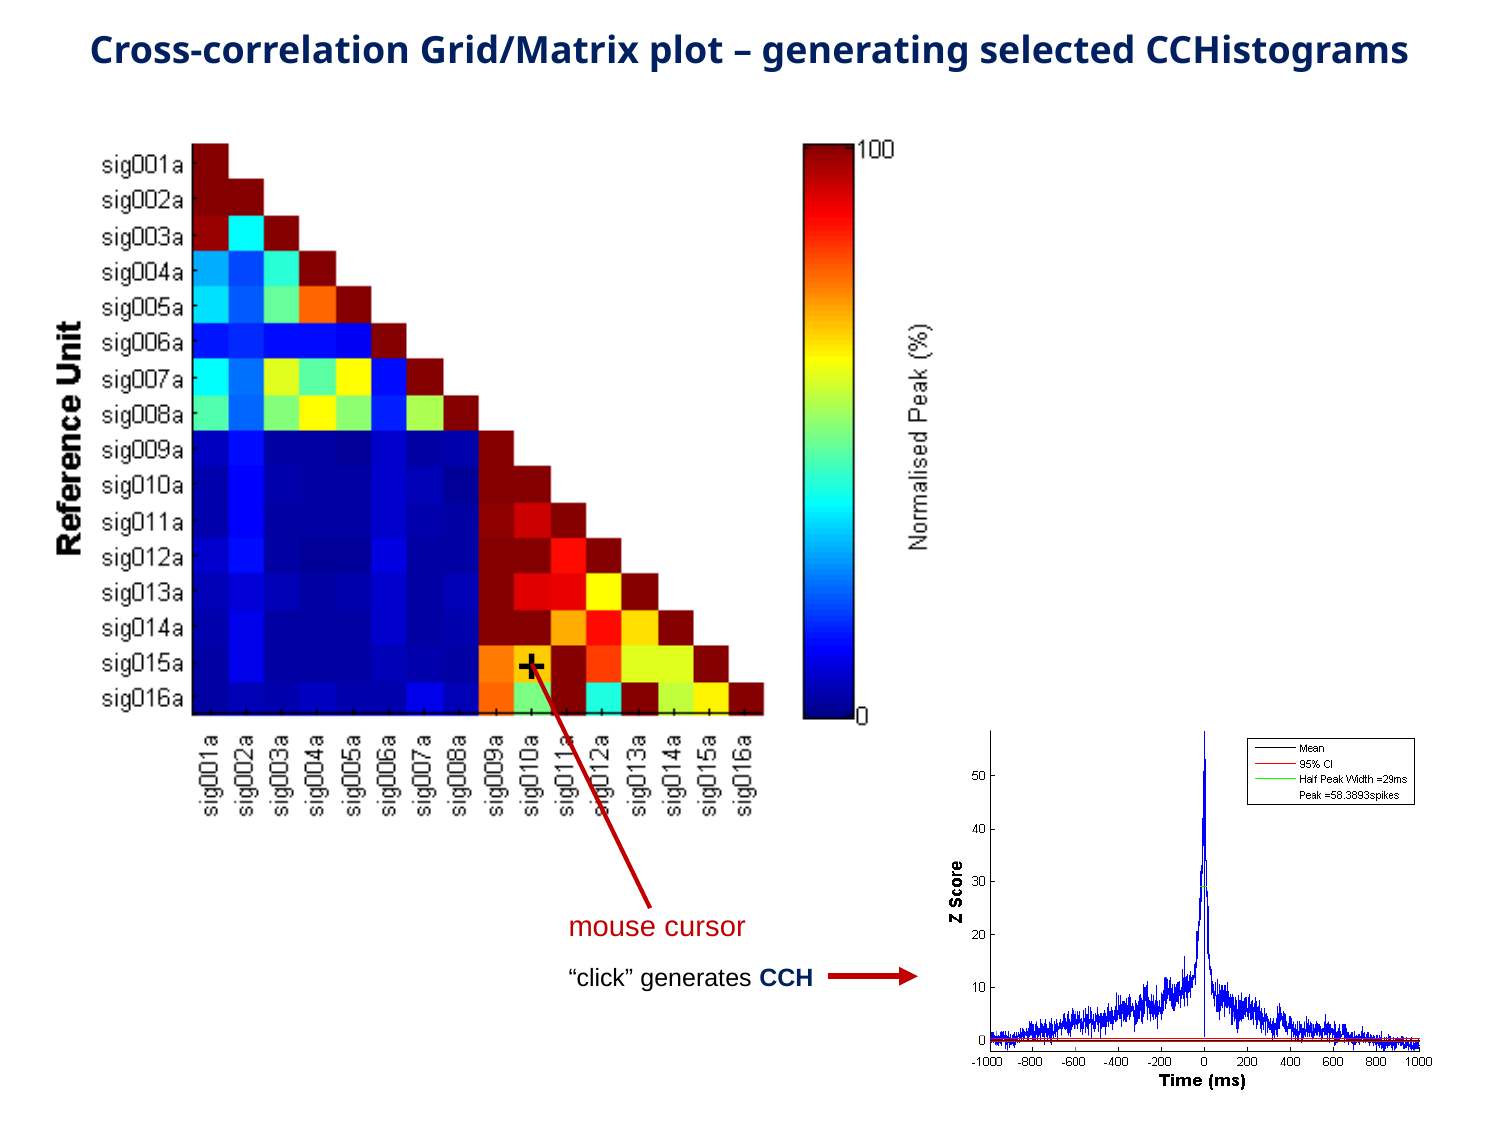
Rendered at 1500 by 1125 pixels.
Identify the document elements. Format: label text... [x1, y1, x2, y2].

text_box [5, 92, 1471, 1095]
text_box Cross-correlation Grid/Matrix plot – generating selected CCHistograms [41, 19, 1459, 79]
